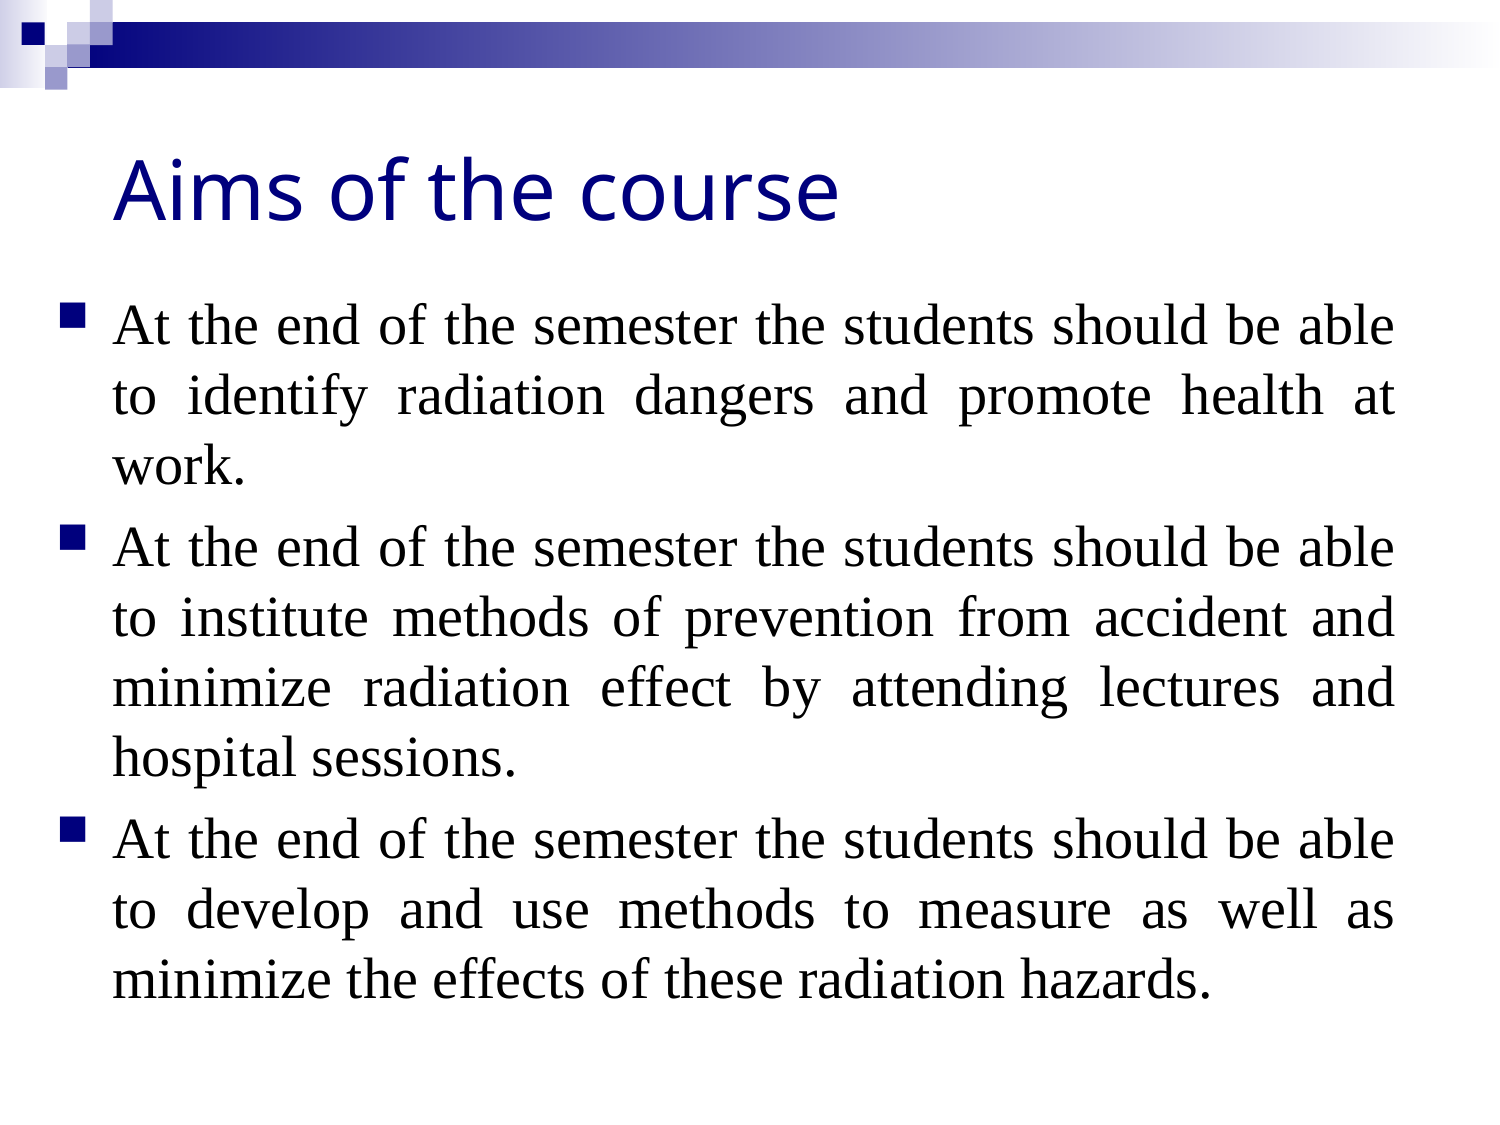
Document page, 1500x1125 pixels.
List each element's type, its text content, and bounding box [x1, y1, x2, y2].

list At the end of the semester the students should be able to identify radiation dangers and promote health at work. At the end of the semester the students should be able to institute methods of prevention from accident and minimize radiation effect by attending lectures and hospital sessions. At the end of the semester the students should be able to develop and use methods to measure as well as minimize the effects of these radiation hazards. [41, 278, 1412, 917]
title Aims of the course [74, 74, 1426, 301]
